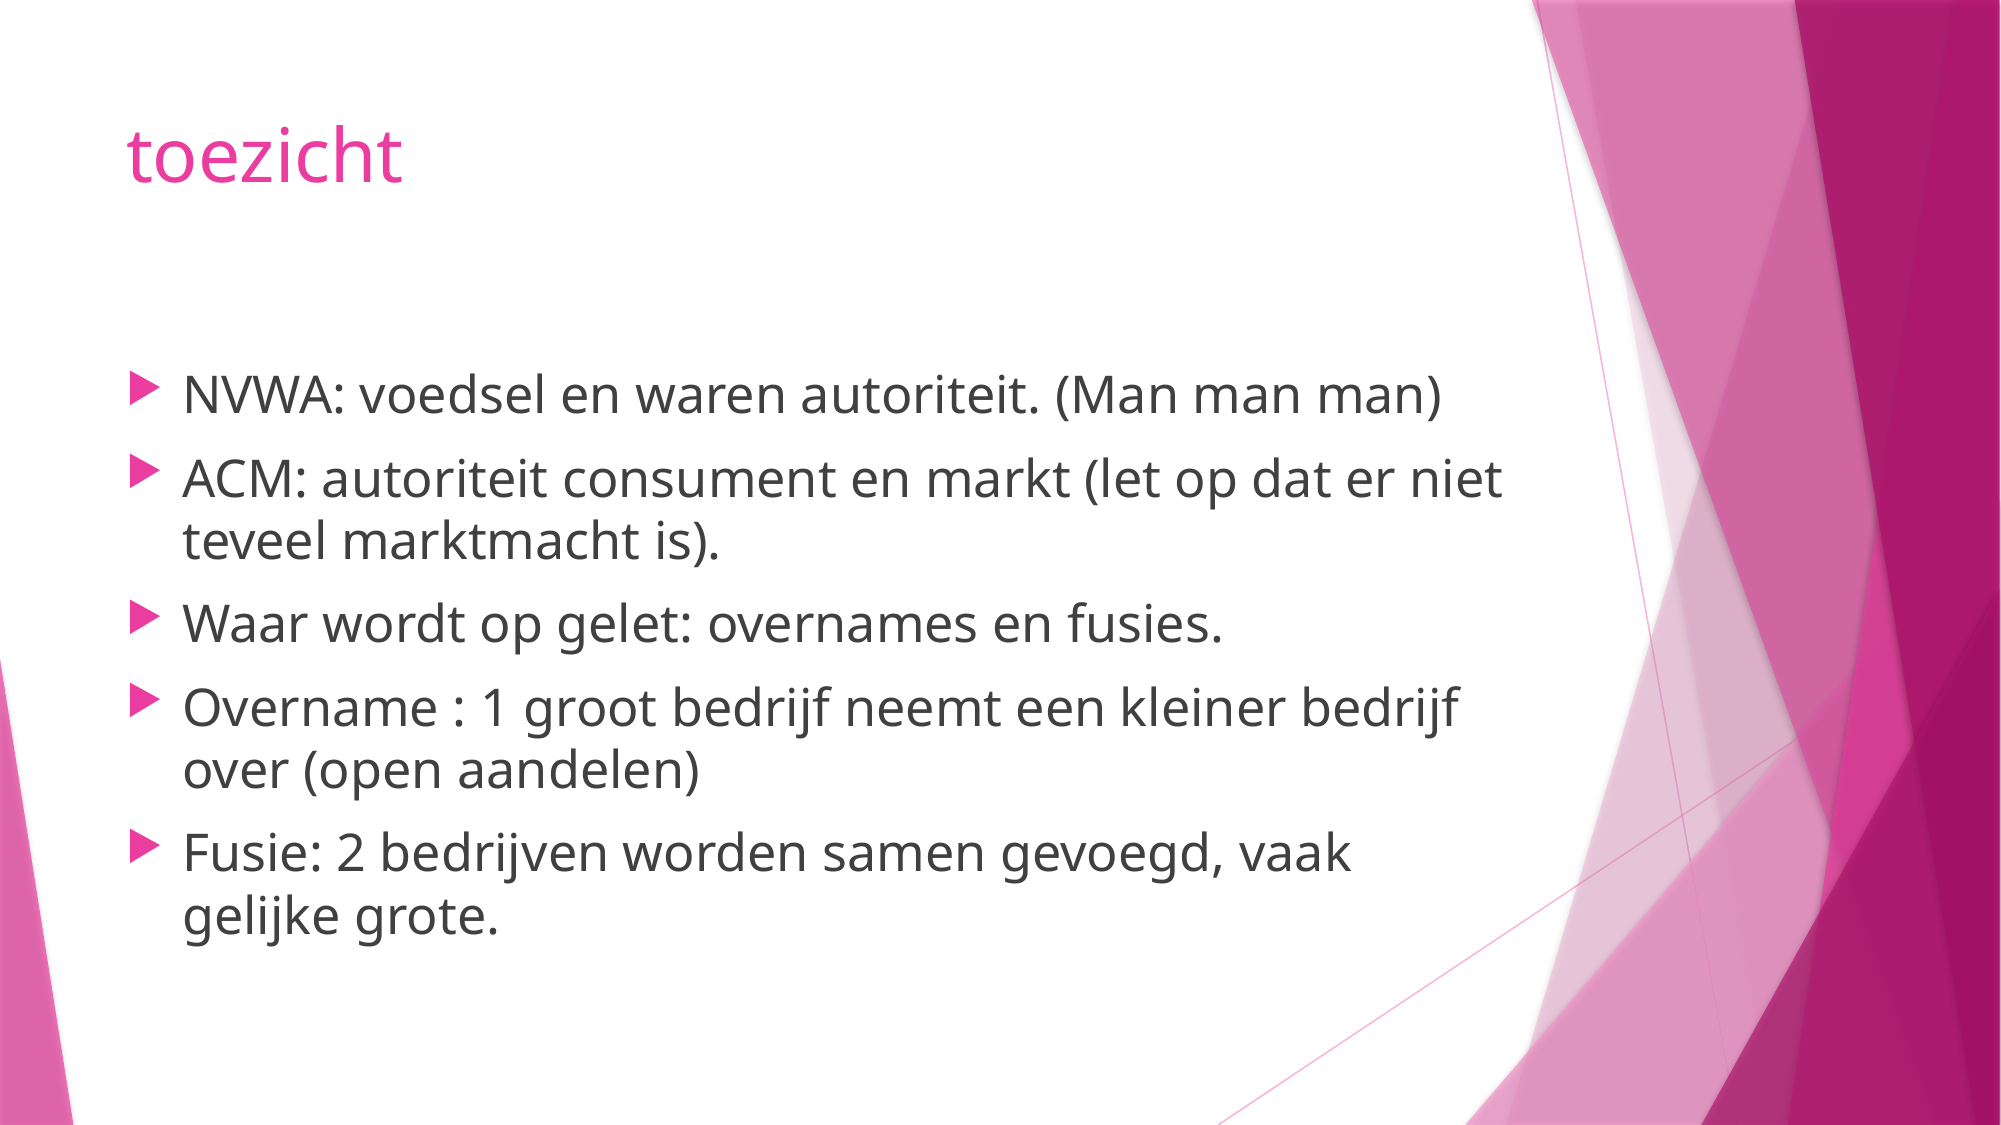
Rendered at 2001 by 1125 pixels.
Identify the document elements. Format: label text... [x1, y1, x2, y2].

title toezicht [111, 99, 1522, 317]
list NVWA: voedsel en waren autoriteit. (Man man man) ACM: autoriteit consument en markt (let op dat er niet teveel marktmacht is). Waar wordt op gelet: overnames en fusies. Overname : 1 groot bedrijf neemt een kleiner bedrijf over (open aandelen) Fusie: 2 bedrijven worden samen gevoegd, vaak gelijke grote. [111, 354, 1522, 992]
